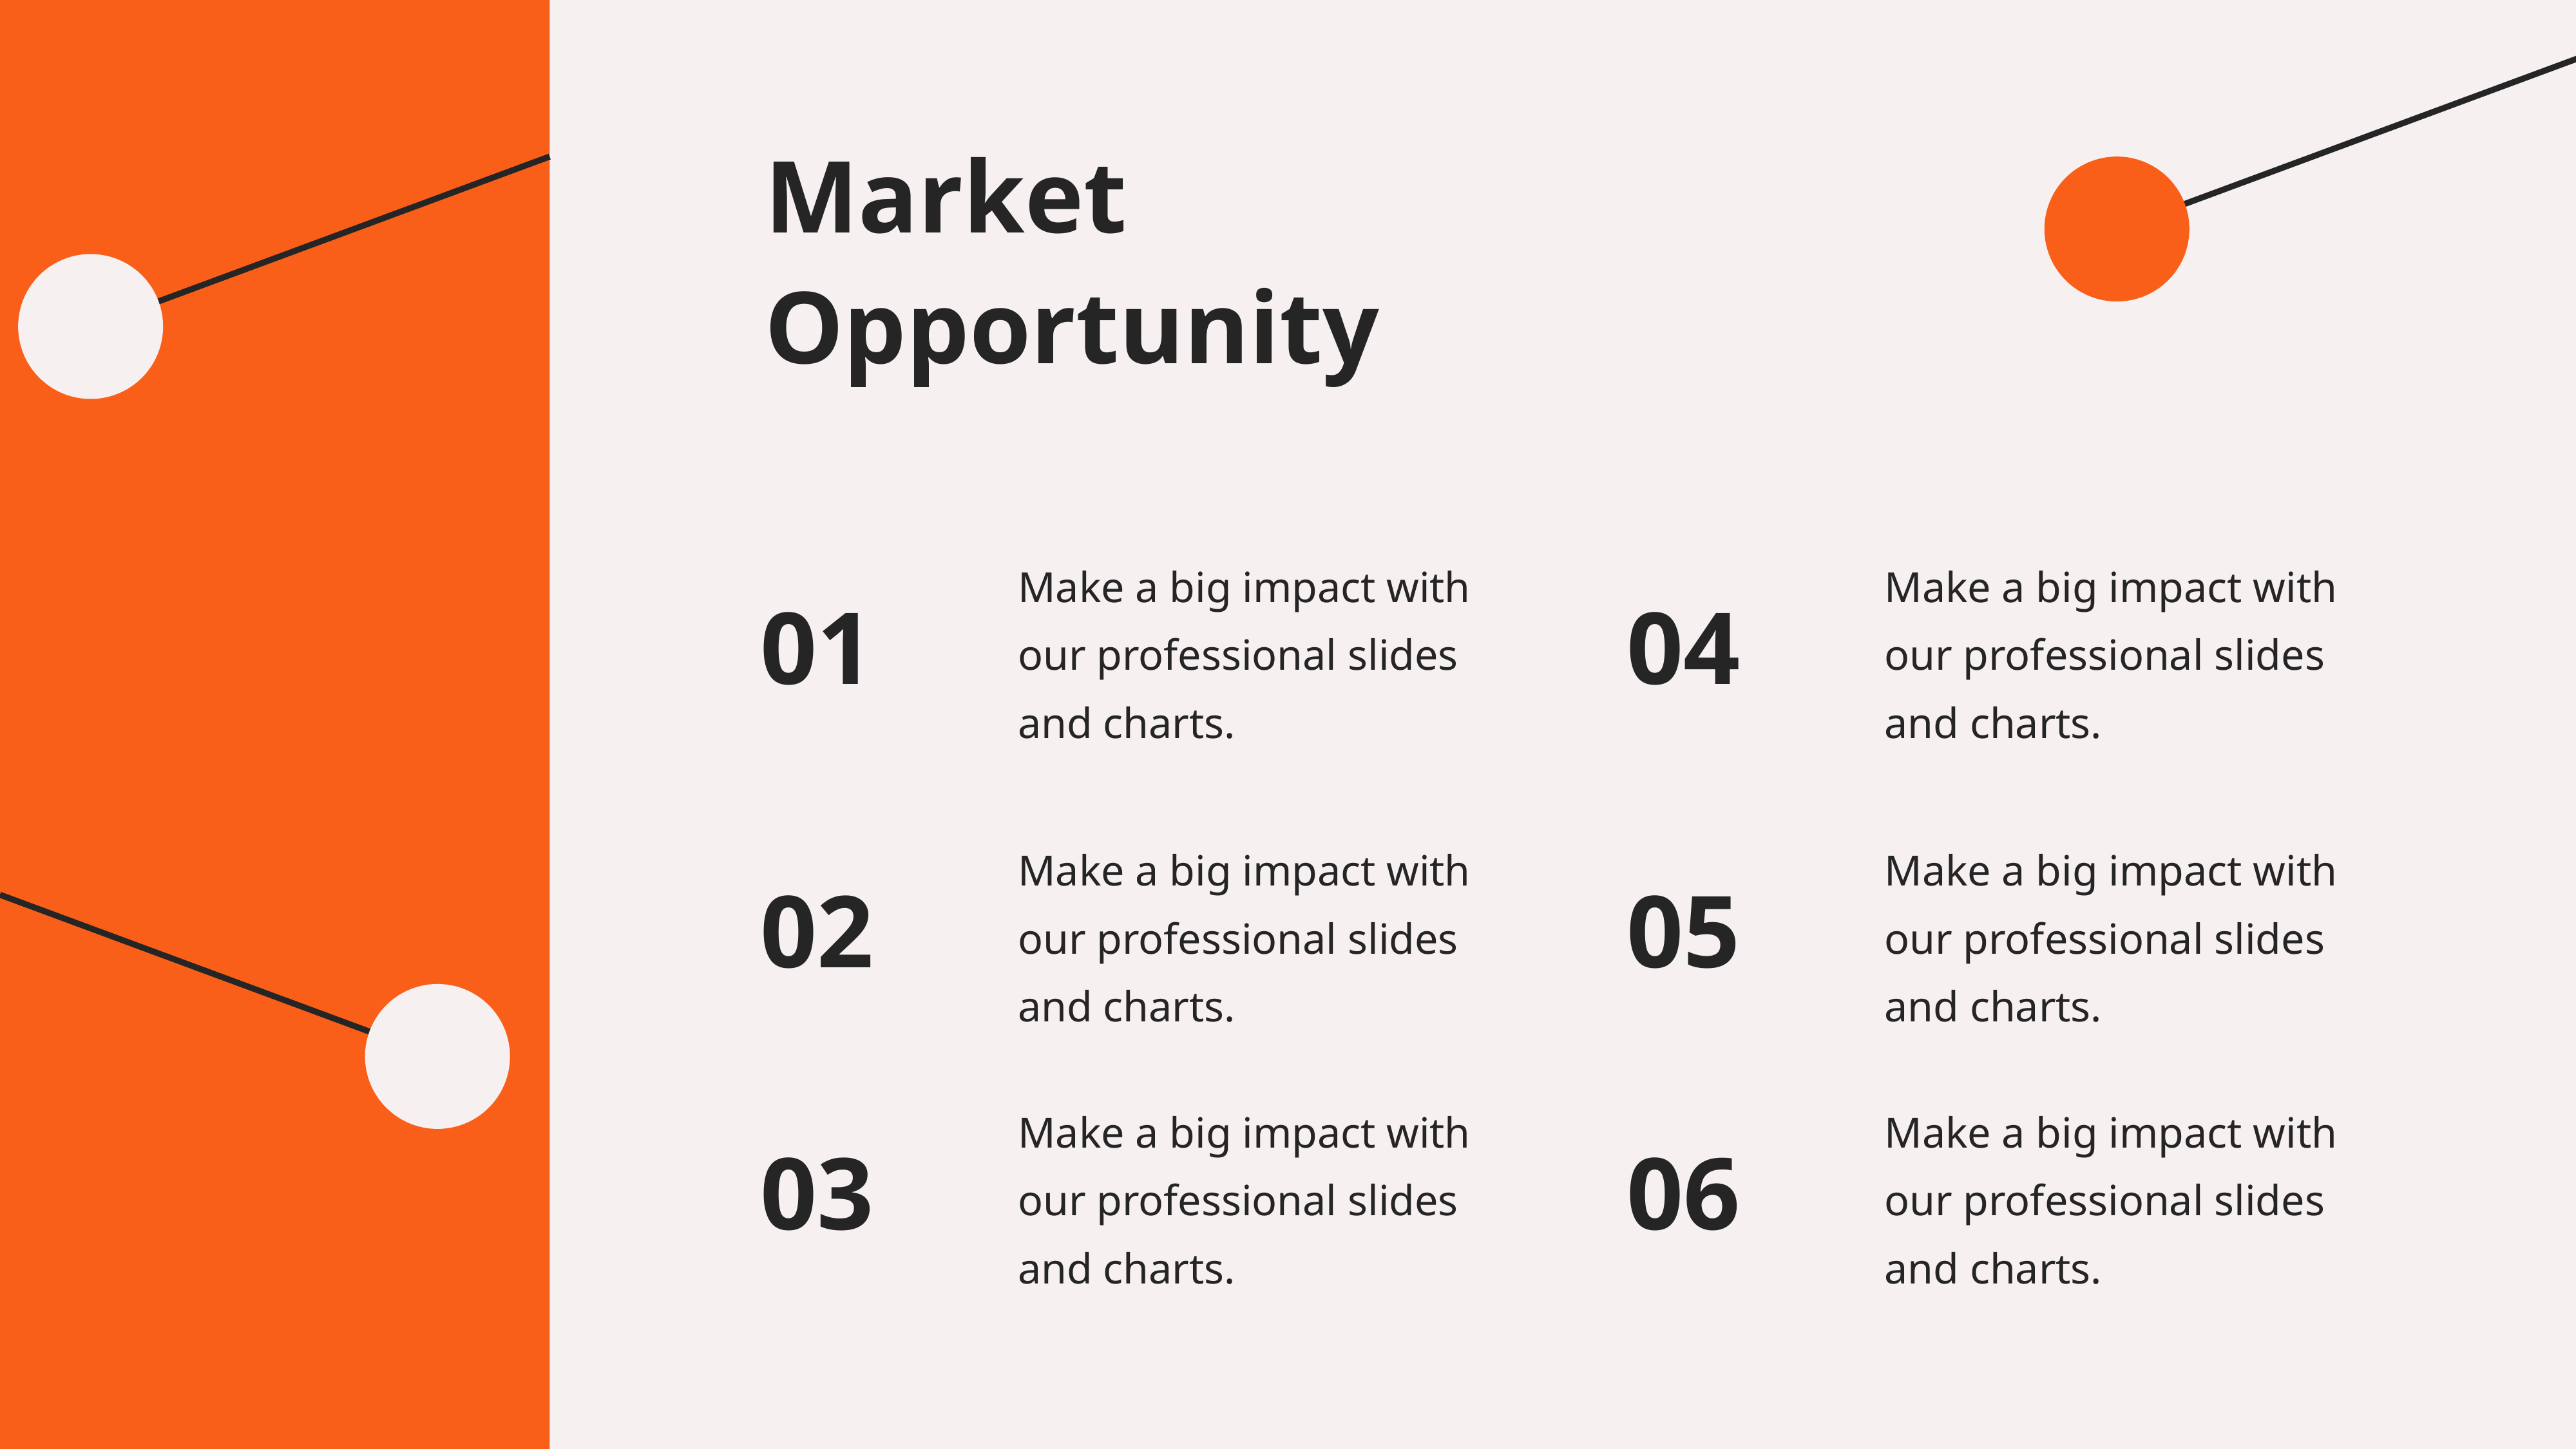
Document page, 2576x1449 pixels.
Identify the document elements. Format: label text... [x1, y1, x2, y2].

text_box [0, 895, 459, 1065]
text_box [90, 156, 550, 327]
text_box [2117, 30, 2576, 229]
text_box 02 [738, 851, 897, 992]
text_box 01 [738, 568, 897, 709]
text_box 03 [738, 1113, 897, 1255]
text_box [2043, 156, 2190, 303]
text_box 04 [1604, 568, 1763, 709]
text_box Make a big impact with our professional slides and charts. [1008, 821, 1493, 1035]
text_box [365, 987, 511, 1130]
text_box Make a big impact with our professional slides and charts. [1008, 1083, 1493, 1297]
text_box 05 [1604, 851, 1763, 992]
text_box Make a big impact with our professional slides and charts. [1875, 538, 2359, 752]
text_box Market Opportunity [755, 117, 1493, 389]
text_box [0, 0, 550, 1449]
text_box Make a big impact with our professional slides and charts. [1875, 821, 2359, 1035]
text_box Make a big impact with our professional slides and charts. [1008, 538, 1493, 752]
text_box 06 [1604, 1113, 1763, 1255]
text_box Make a big impact with our professional slides and charts. [1875, 1083, 2359, 1297]
text_box [17, 253, 164, 400]
